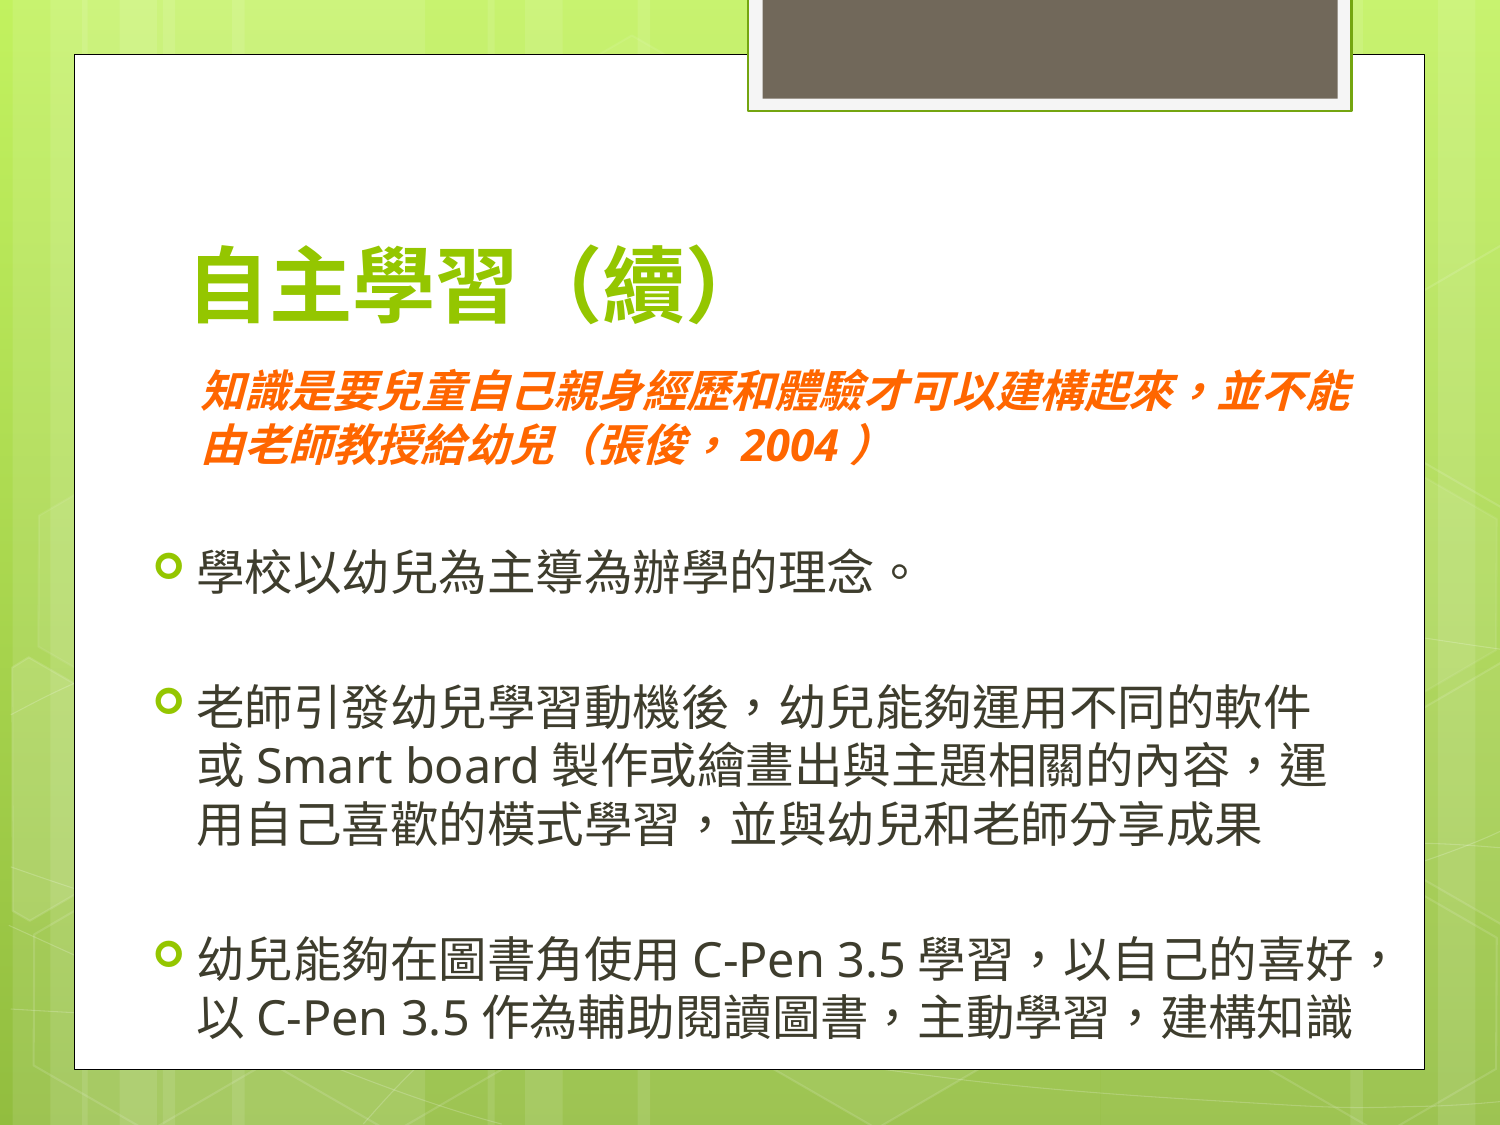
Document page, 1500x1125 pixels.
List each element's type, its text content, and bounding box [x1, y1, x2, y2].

list 知識是要兒童自己親身經歷和體驗才可以建構起來，並不能由老師教授給幼兒（張俊，2004） 學校以幼兒為主導為辦學的理念。 老師引發幼兒學習動機後，幼兒能夠運用不同的軟件或Smart board製作或繪畫出與主題相關的內容，運用自己喜歡的模式學習，並與幼兒和老師分享成果 幼兒能夠在圖書角使用C-Pen 3.5學習，以自己的喜好，以C-Pen 3.5作為輔助閱讀圖書，主動學習，建構知識 [126, 356, 1375, 1100]
title 自主學習（續） [171, 153, 1324, 341]
